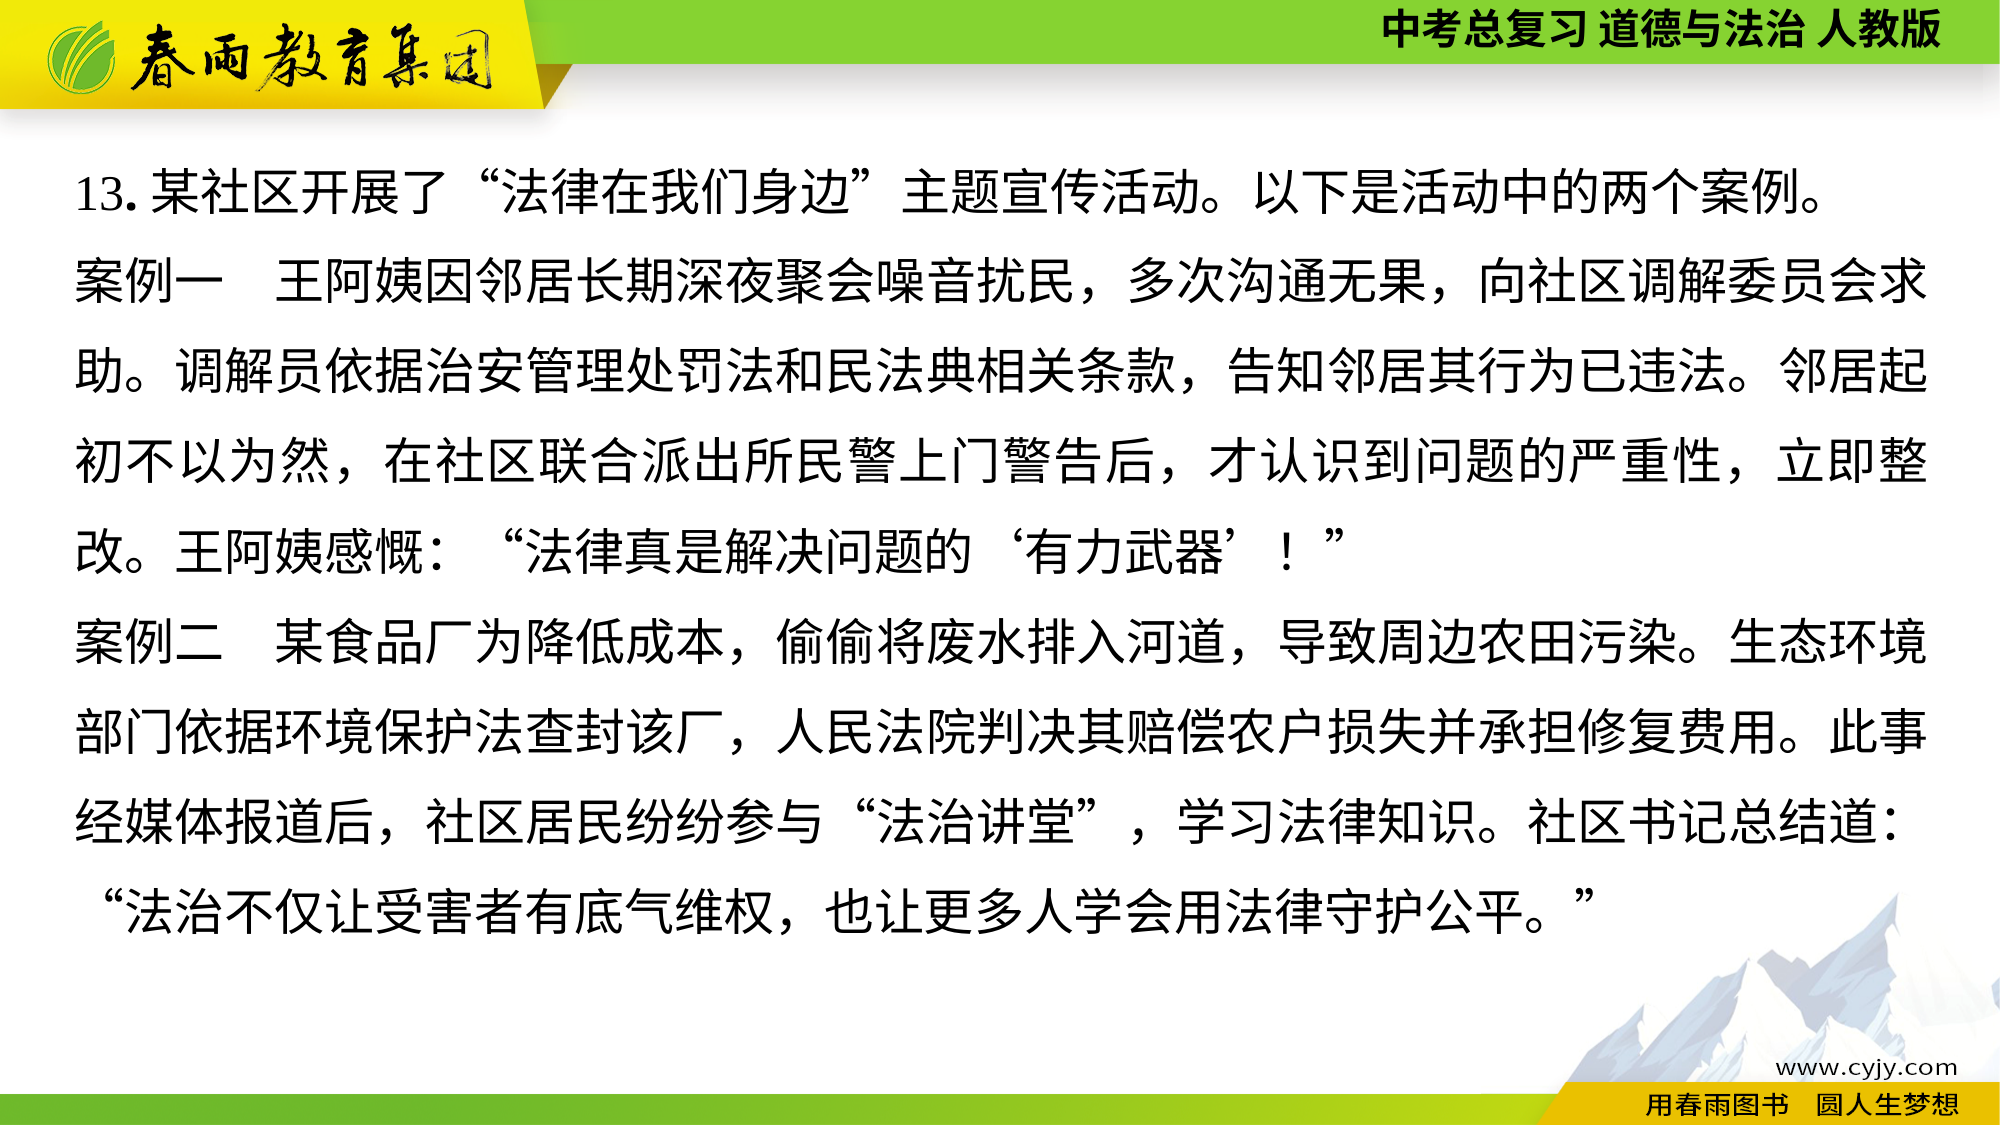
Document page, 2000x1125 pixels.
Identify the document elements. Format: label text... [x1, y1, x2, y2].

picture [0, 0, 2000, 1125]
list 13.某社区开展了“法律在我们身边”主题宣传活动。以下是活动中的两个案例。 案例一 王阿姨因邻居长期深夜聚会噪音扰民，多次沟通无果，向社区调解委员会求助。调解员依据治安管理处罚法和民法典相关条款，告知邻居其行为已违法。邻居起初不以为然，在社区联合派出所民警上门警告后，才认识到问题的严重性，立即整改。王阿姨感慨：“法律真是解决问题的‘有力武器’！” 案例二 某食品厂为降低成本，偷偷将废水排入河道，导致周边农田污染。生态环境部门依据环境保护法查封该厂，人民法院判决其赔偿农户损失并承担修复费用。此事经媒体报道后，社区居民纷纷参与“法治讲堂”，学习法律知识。社区书记总结道：“法治不仅让受害者有底气维权，也让更多人学会用法律守护公平。” [59, 122, 1944, 944]
